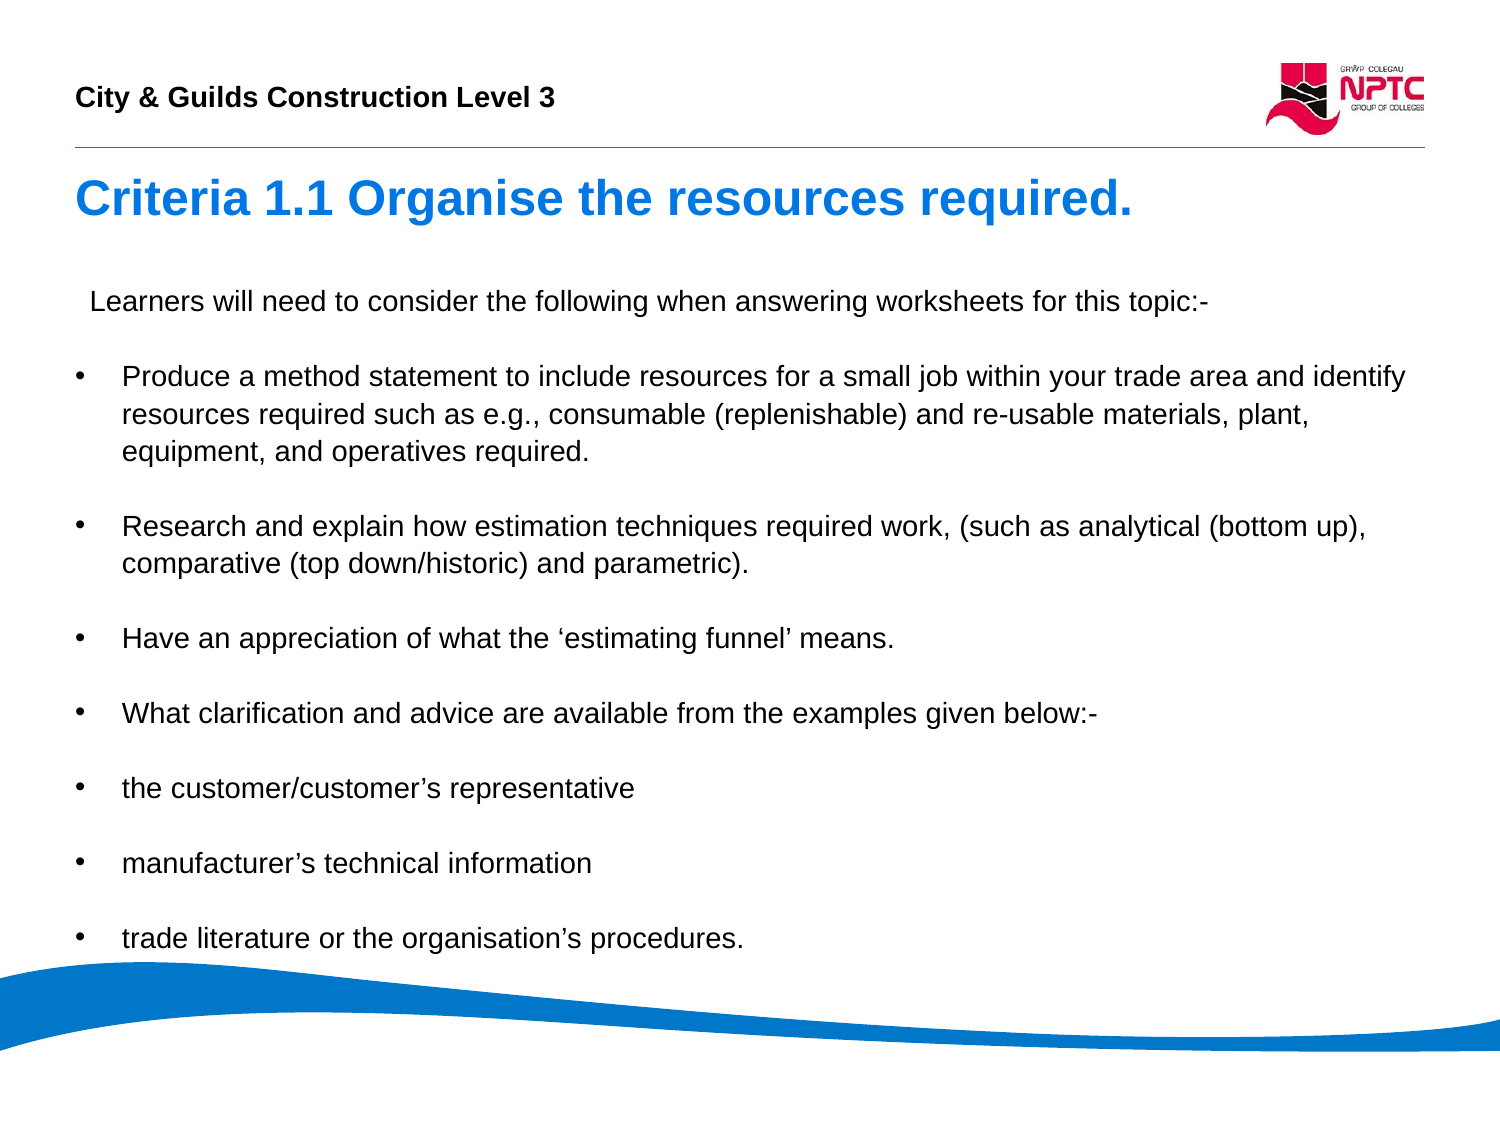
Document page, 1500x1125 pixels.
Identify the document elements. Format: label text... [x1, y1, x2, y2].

list Learners will need to consider the following when answering worksheets for this topic:- Produce a method statement to include resources for a small job within your trade area and identify resources required such as e.g., consumable (replenishable) and re-usable materials, plant, equipment, and operatives required. Research and explain how estimation techniques required work, (such as analytical (bottom up), comparative (top down/historic) and parametric). Have an appreciation of what the ‘estimating funnel’ means. What clarification and advice are available from the examples given below:- the customer/customer’s representative manufacturer’s technical information trade literature or the organisation’s procedures. [74, 227, 1426, 977]
picture [1266, 63, 1424, 135]
title Criteria 1.1 Organise the resources required. [74, 165, 1426, 227]
